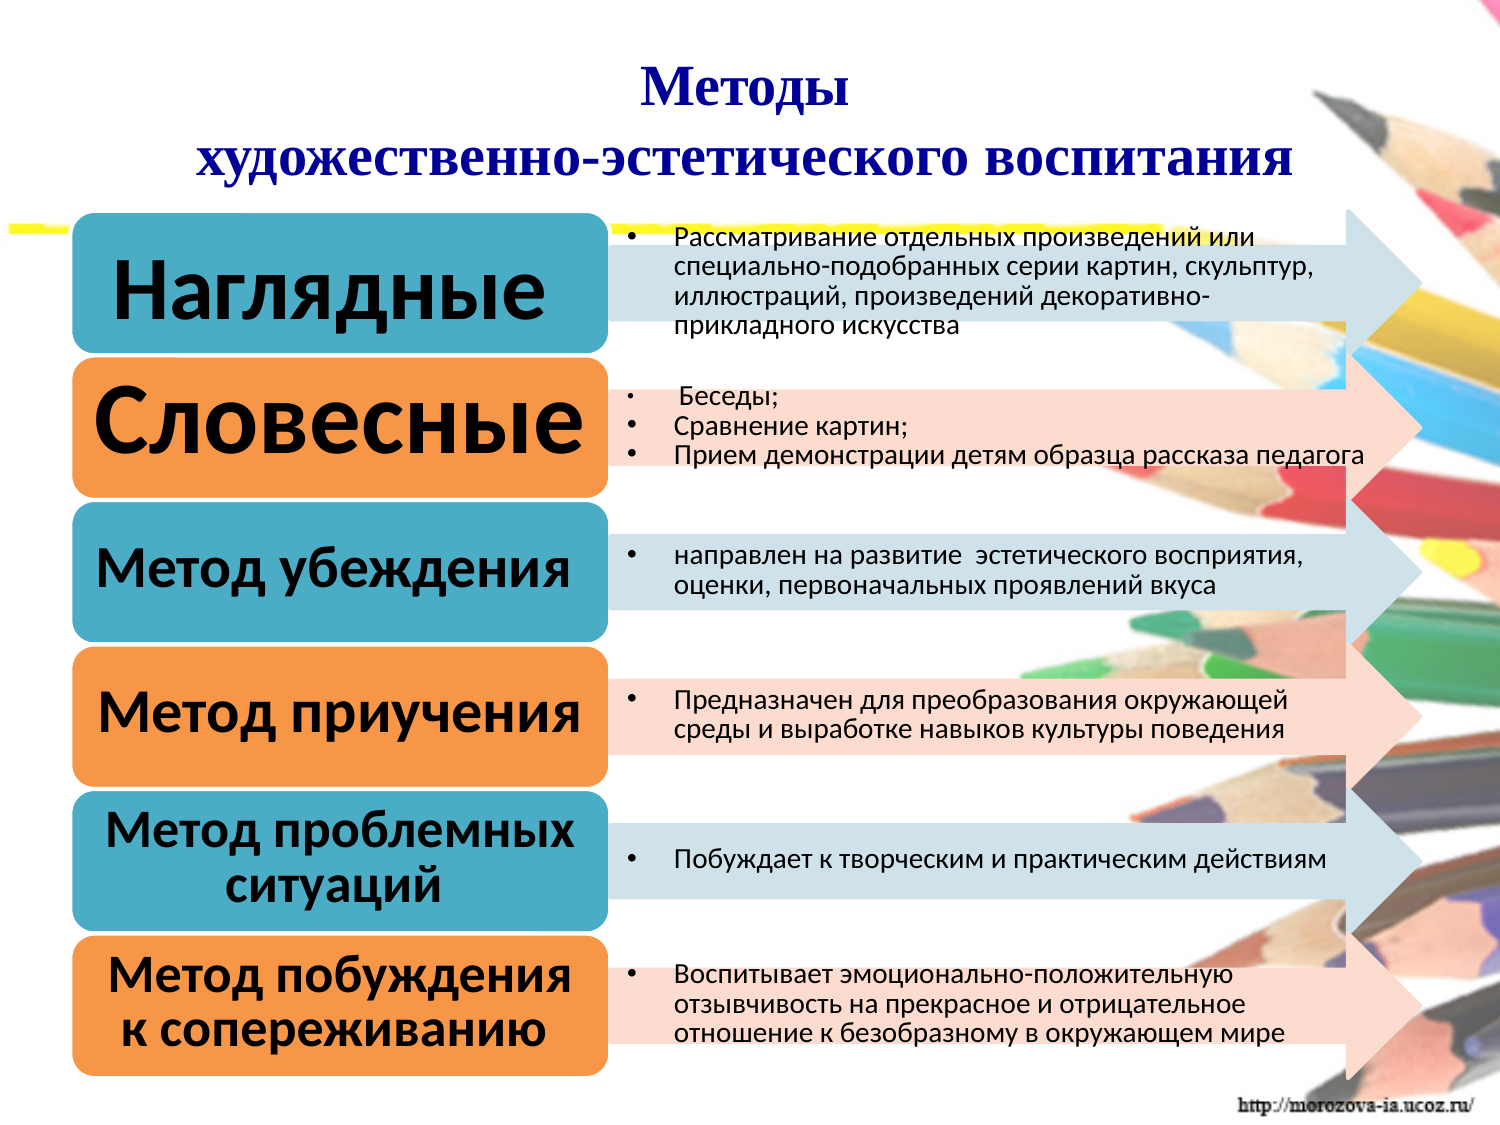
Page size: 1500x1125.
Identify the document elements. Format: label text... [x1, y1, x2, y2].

picture [0, 0, 1500, 1125]
title Методы художественно-эстетического воспитания [70, 23, 1421, 210]
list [70, 210, 1421, 1079]
